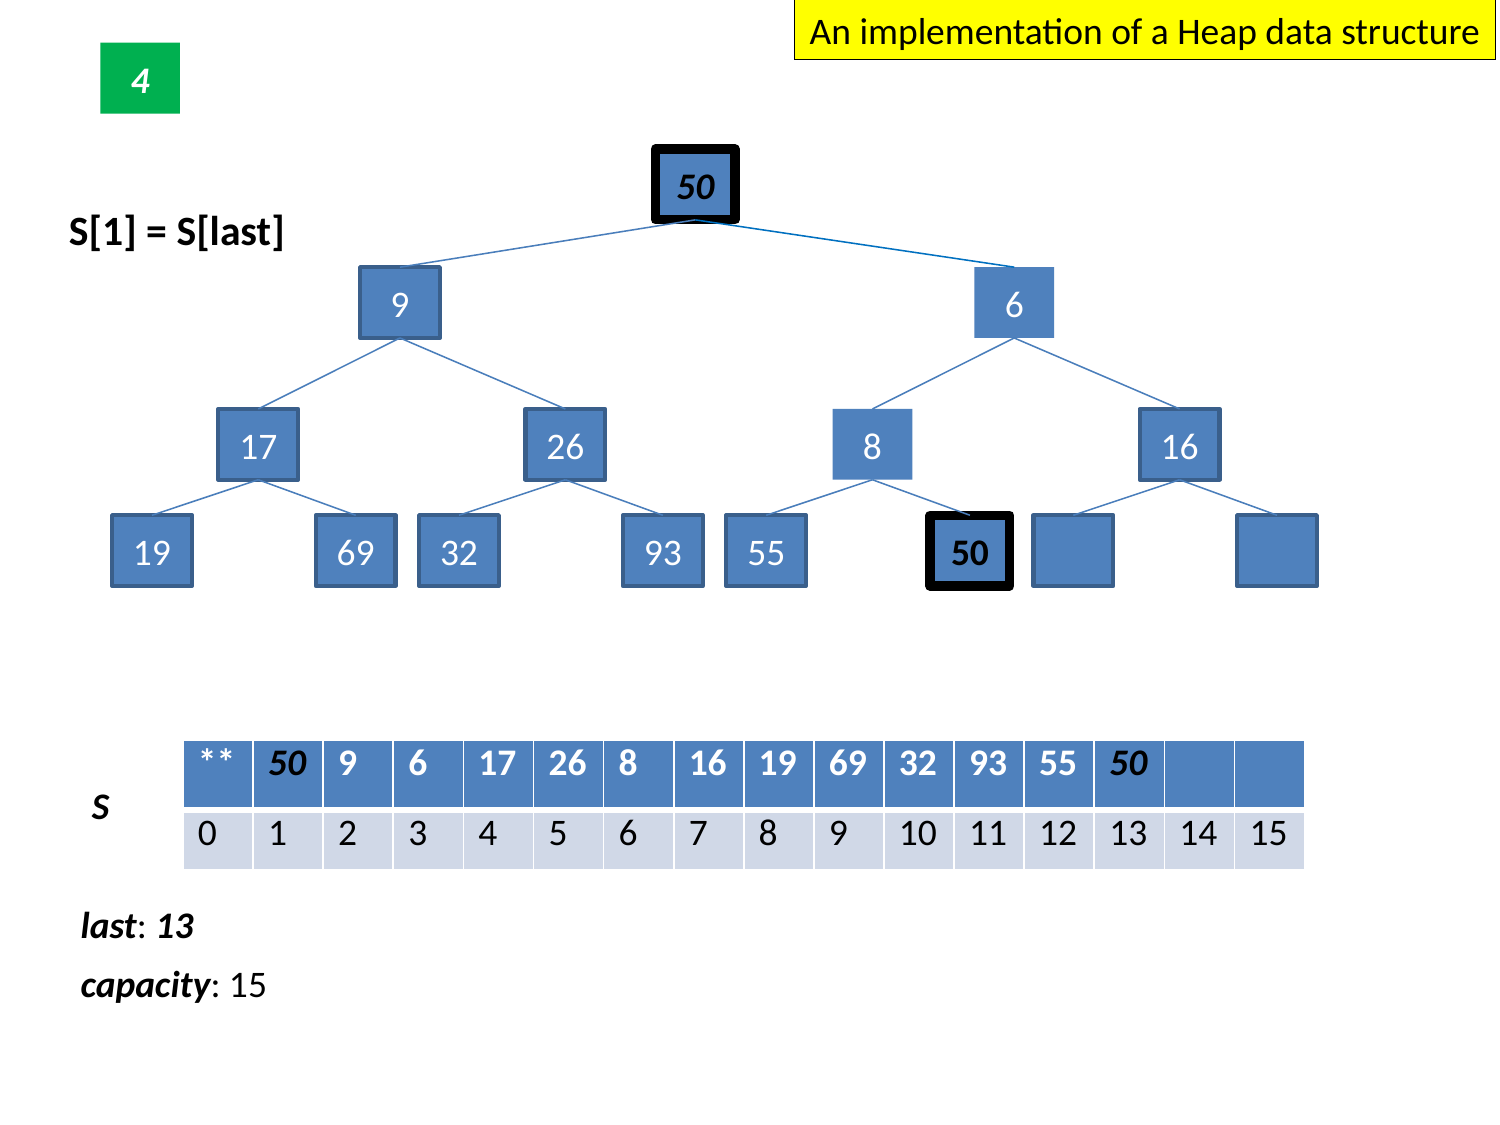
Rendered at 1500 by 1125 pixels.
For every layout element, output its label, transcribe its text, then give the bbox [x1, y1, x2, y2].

table_header 93 [955, 741, 1023, 807]
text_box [726, 408, 1011, 587]
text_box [1013, 337, 1180, 410]
table_header 32 [885, 741, 953, 807]
text_box last: 13 [65, 893, 209, 952]
table_cell 1 [254, 813, 322, 869]
table_cell 8 [745, 813, 813, 869]
table_cell 10 [885, 813, 953, 869]
table_header 6 [394, 741, 463, 807]
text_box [399, 337, 566, 410]
table_cell 0 [184, 813, 252, 869]
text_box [1033, 408, 1318, 587]
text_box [111, 408, 396, 587]
table_header ** [184, 741, 252, 807]
table_header 50 [254, 741, 322, 807]
text_box 4 [98, 41, 182, 116]
text_box capacity: 15 [65, 952, 283, 1012]
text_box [359, 148, 1055, 339]
text_box S[1] = S[last] [54, 196, 300, 262]
table_header 50 [1095, 741, 1164, 807]
table_cell 5 [534, 813, 603, 869]
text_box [872, 337, 1013, 410]
table_cell 11 [955, 813, 1023, 869]
table_header 19 [745, 741, 813, 807]
table_header 16 [675, 741, 743, 807]
table_cell 9 [815, 813, 883, 869]
table_header [1165, 741, 1234, 807]
table_header 26 [534, 741, 603, 807]
table_cell 4 [464, 813, 533, 869]
table_cell 2 [324, 813, 392, 869]
table_header [1235, 741, 1304, 807]
text_box S [77, 775, 125, 835]
table_header 9 [324, 741, 392, 807]
table_header 55 [1025, 741, 1093, 807]
table_cell 13 [1095, 813, 1164, 869]
table_cell 14 [1165, 813, 1234, 869]
table_cell 12 [1025, 813, 1093, 869]
table_cell 6 [604, 813, 673, 869]
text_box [257, 337, 399, 410]
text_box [418, 408, 703, 587]
table_header 8 [604, 741, 673, 807]
table_header 69 [815, 741, 883, 807]
table_cell 15 [1235, 813, 1304, 869]
table_cell 7 [675, 813, 743, 869]
table_header 17 [464, 741, 533, 807]
text_box An implementation of a Heap data structure [794, 0, 1496, 60]
table_cell 3 [394, 813, 463, 869]
